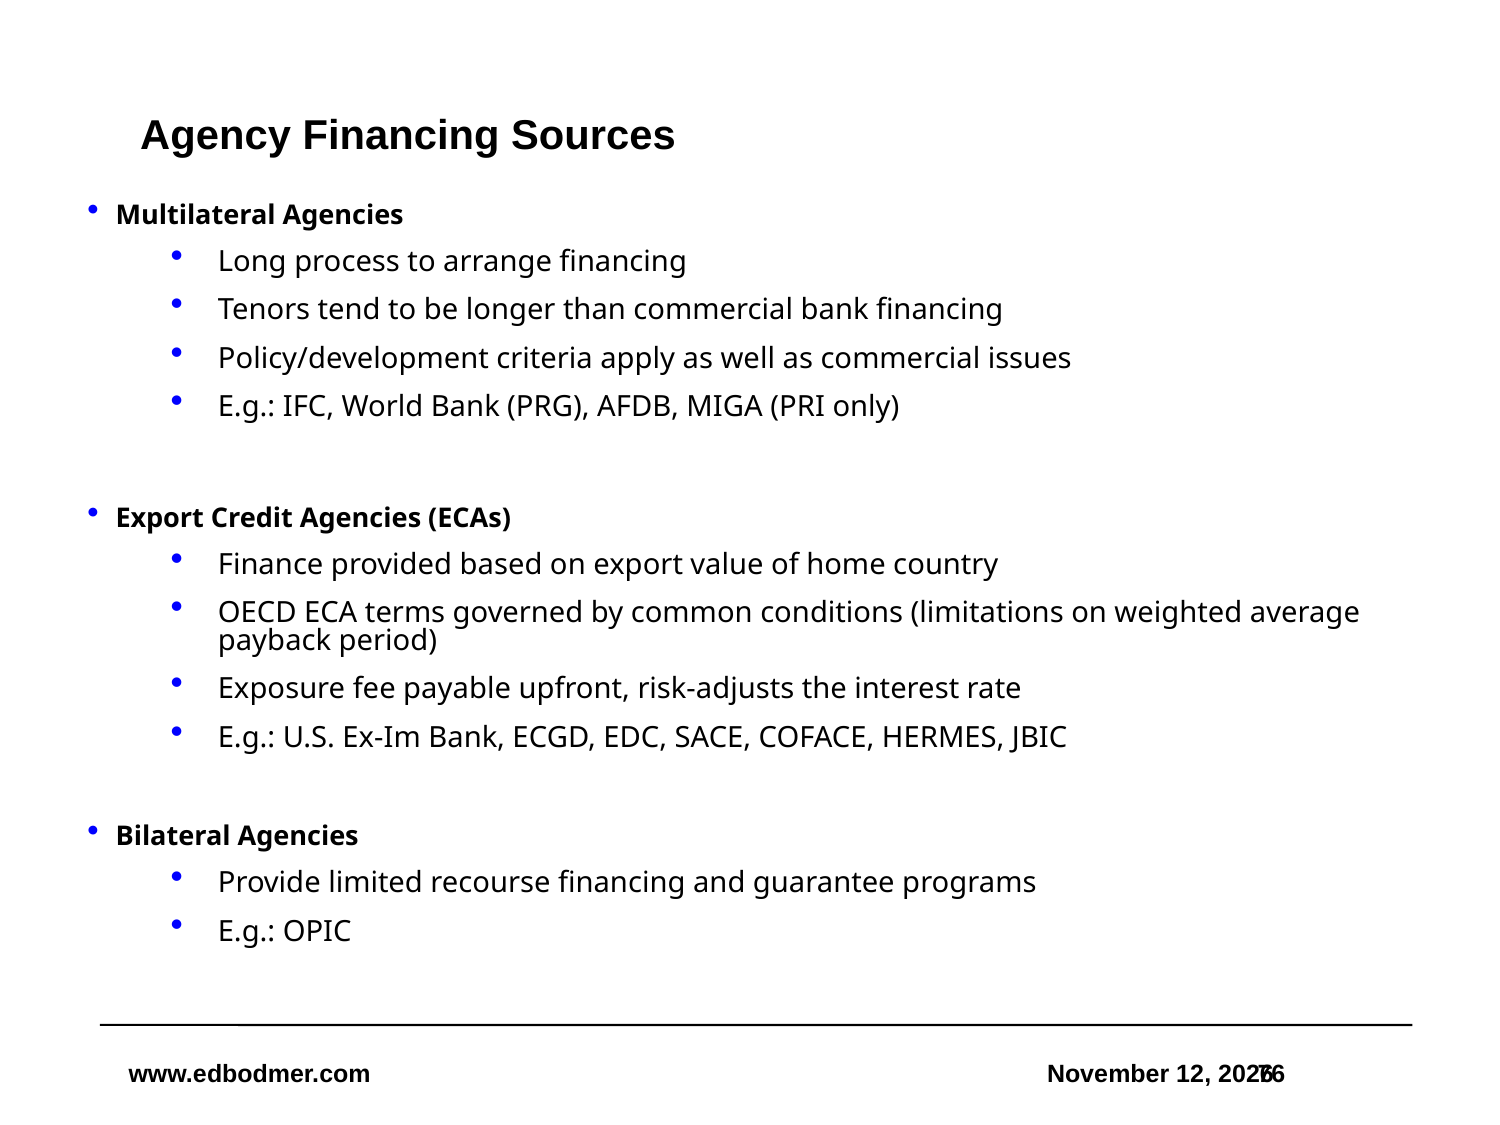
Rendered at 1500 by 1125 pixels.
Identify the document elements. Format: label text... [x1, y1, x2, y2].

list Multilateral Agencies Long process to arrange financing Tenors tend to be longer than commercial bank financing Policy/development criteria apply as well as commercial issues E.g.: IFC, World Bank (PRG), AFDB, MIGA (PRI only) Export Credit Agencies (ECAs) Finance provided based on export value of home country OECD ECA terms governed by common conditions (limitations on weighted average payback period) Exposure fee payable upfront, risk-adjusts the interest rate E.g.: U.S. Ex-Im Bank, ECGD, EDC, SACE, COFACE, HERMES, JBIC Bilateral Agencies Provide limited recourse financing and guarantee programs E.g.: OPIC [62, 195, 1413, 1072]
title Agency Financing Sources [124, 99, 1288, 226]
